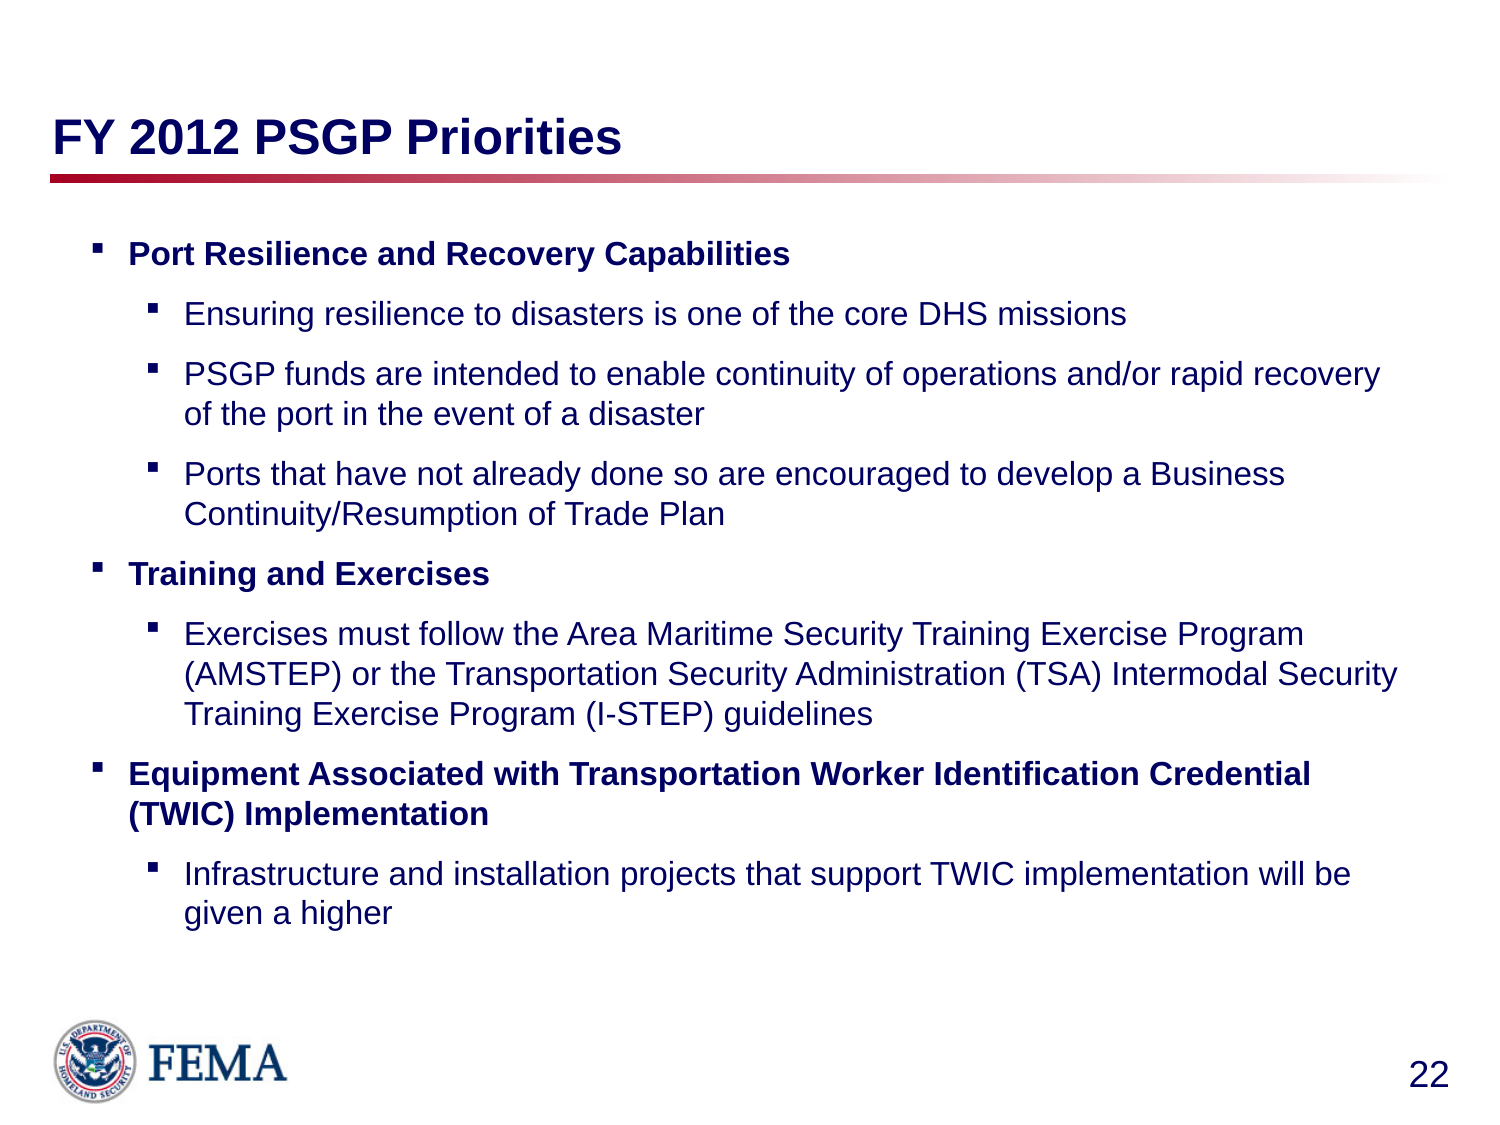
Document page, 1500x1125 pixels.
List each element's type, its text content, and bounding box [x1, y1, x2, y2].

title FY 2012 PSGP Priorities [36, 0, 1435, 173]
list Port Resilience and Recovery Capabilities Ensuring resilience to disasters is one of the core DHS missions PSGP funds are intended to enable continuity of operations and/or rapid recovery of the port in the event of a disaster Ports that have not already done so are encouraged to develop a Business Continuity/Resumption of Trade Plan Training and Exercises Exercises must follow the Area Maritime Security Training Exercise Program (AMSTEP) or the Transportation Security Administration (TSA) Intermodal Security Training Exercise Program (I-STEP) guidelines Equipment Associated with Transportation Worker Identification Credential (TWIC) Implementation Infrastructure and installation projects that support TWIC implementation will be given a higher [74, 224, 1426, 968]
slide_number 22 [1099, 1024, 1451, 1103]
picture [51, 1017, 290, 1106]
